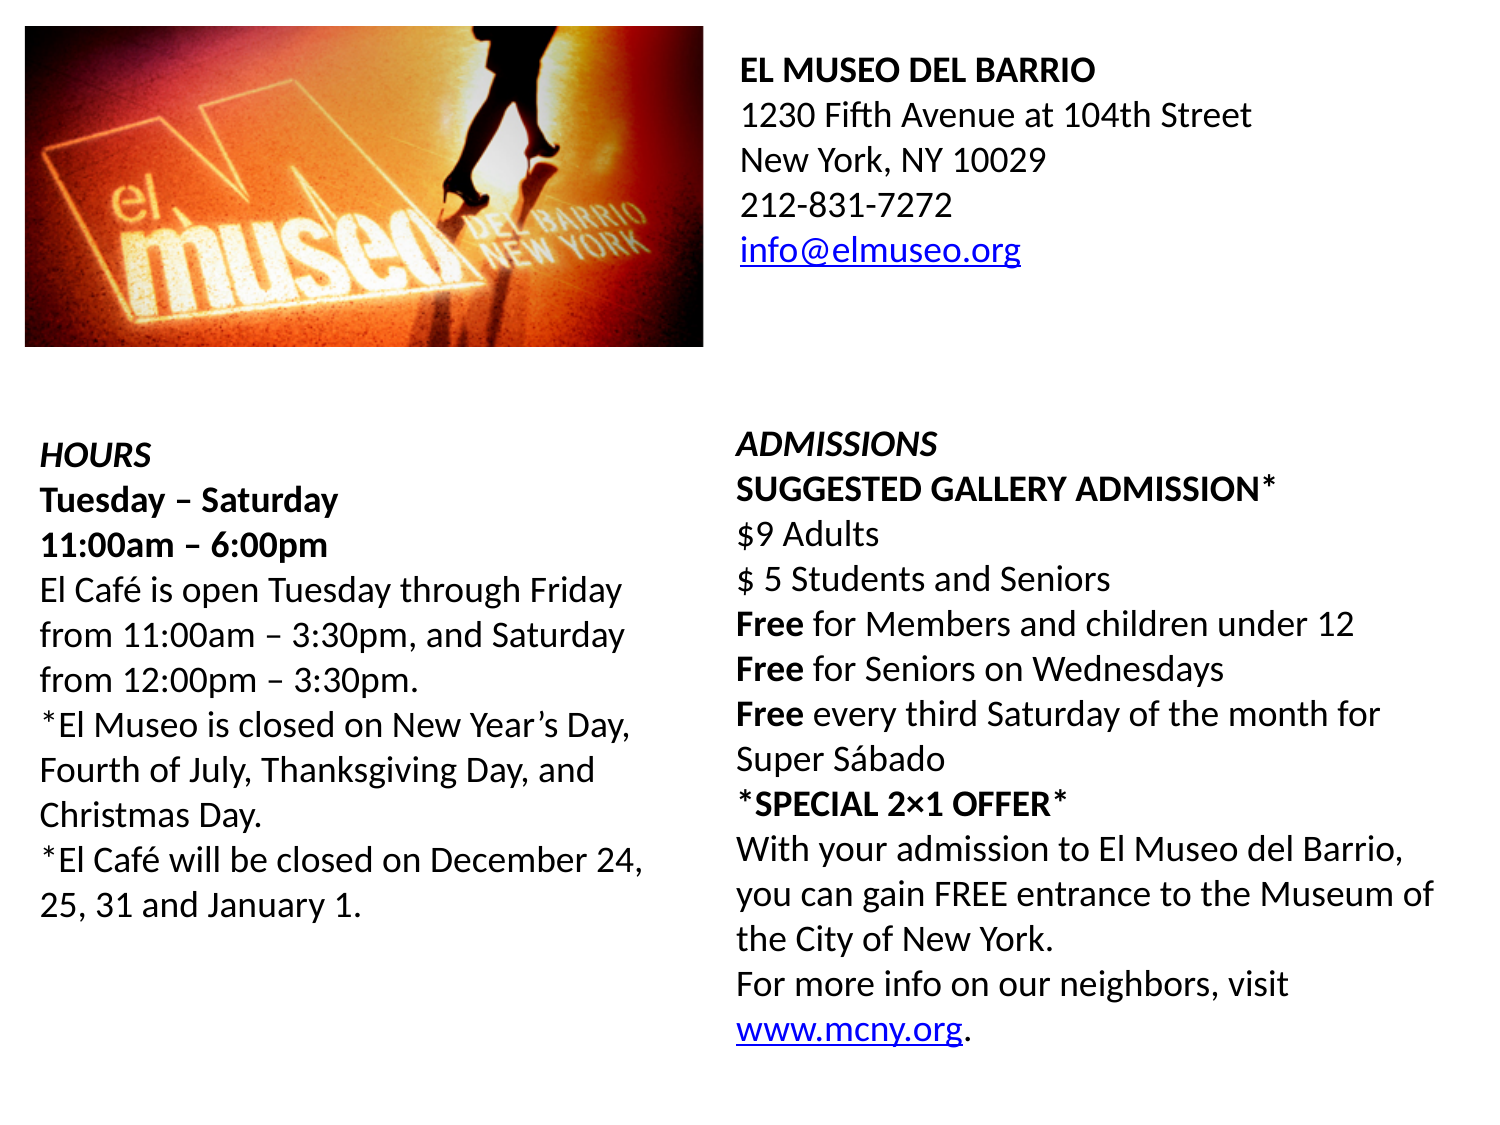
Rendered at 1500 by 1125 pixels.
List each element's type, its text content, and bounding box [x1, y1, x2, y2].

text_box HOURS Tuesday – Saturday 11:00am – 6:00pm El Café is open Tuesday through Friday from 11:00am – 3:30pm, and Saturday from 12:00pm – 3:30pm. *El Museo is closed on New Year’s Day, Fourth of July, Thanksgiving Day, and Christmas Day. *El Café will be closed on December 24, 25, 31 and January 1. [24, 422, 704, 933]
text_box EL MUSEO DEL BARRIO 1230 Fifth Avenue at 104th Street New York, NY 10029 212-831-7272 info@elmuseo.org [724, 37, 1475, 278]
text_box ADMISSIONS SUGGESTED GALLERY ADMISSION* $9 Adults $ 5 Students and Seniors Free for Members and children under 12 Free for Seniors on Wednesdays Free every third Saturday of the month for Super Sábado *SPECIAL 2×1 OFFER* With your admission to El Museo del Barrio, you can gain FREE entrance to the Museum of the City of New York. For more info on our neighbors, visit www.mcny.org. [721, 411, 1472, 1056]
picture [24, 25, 704, 347]
